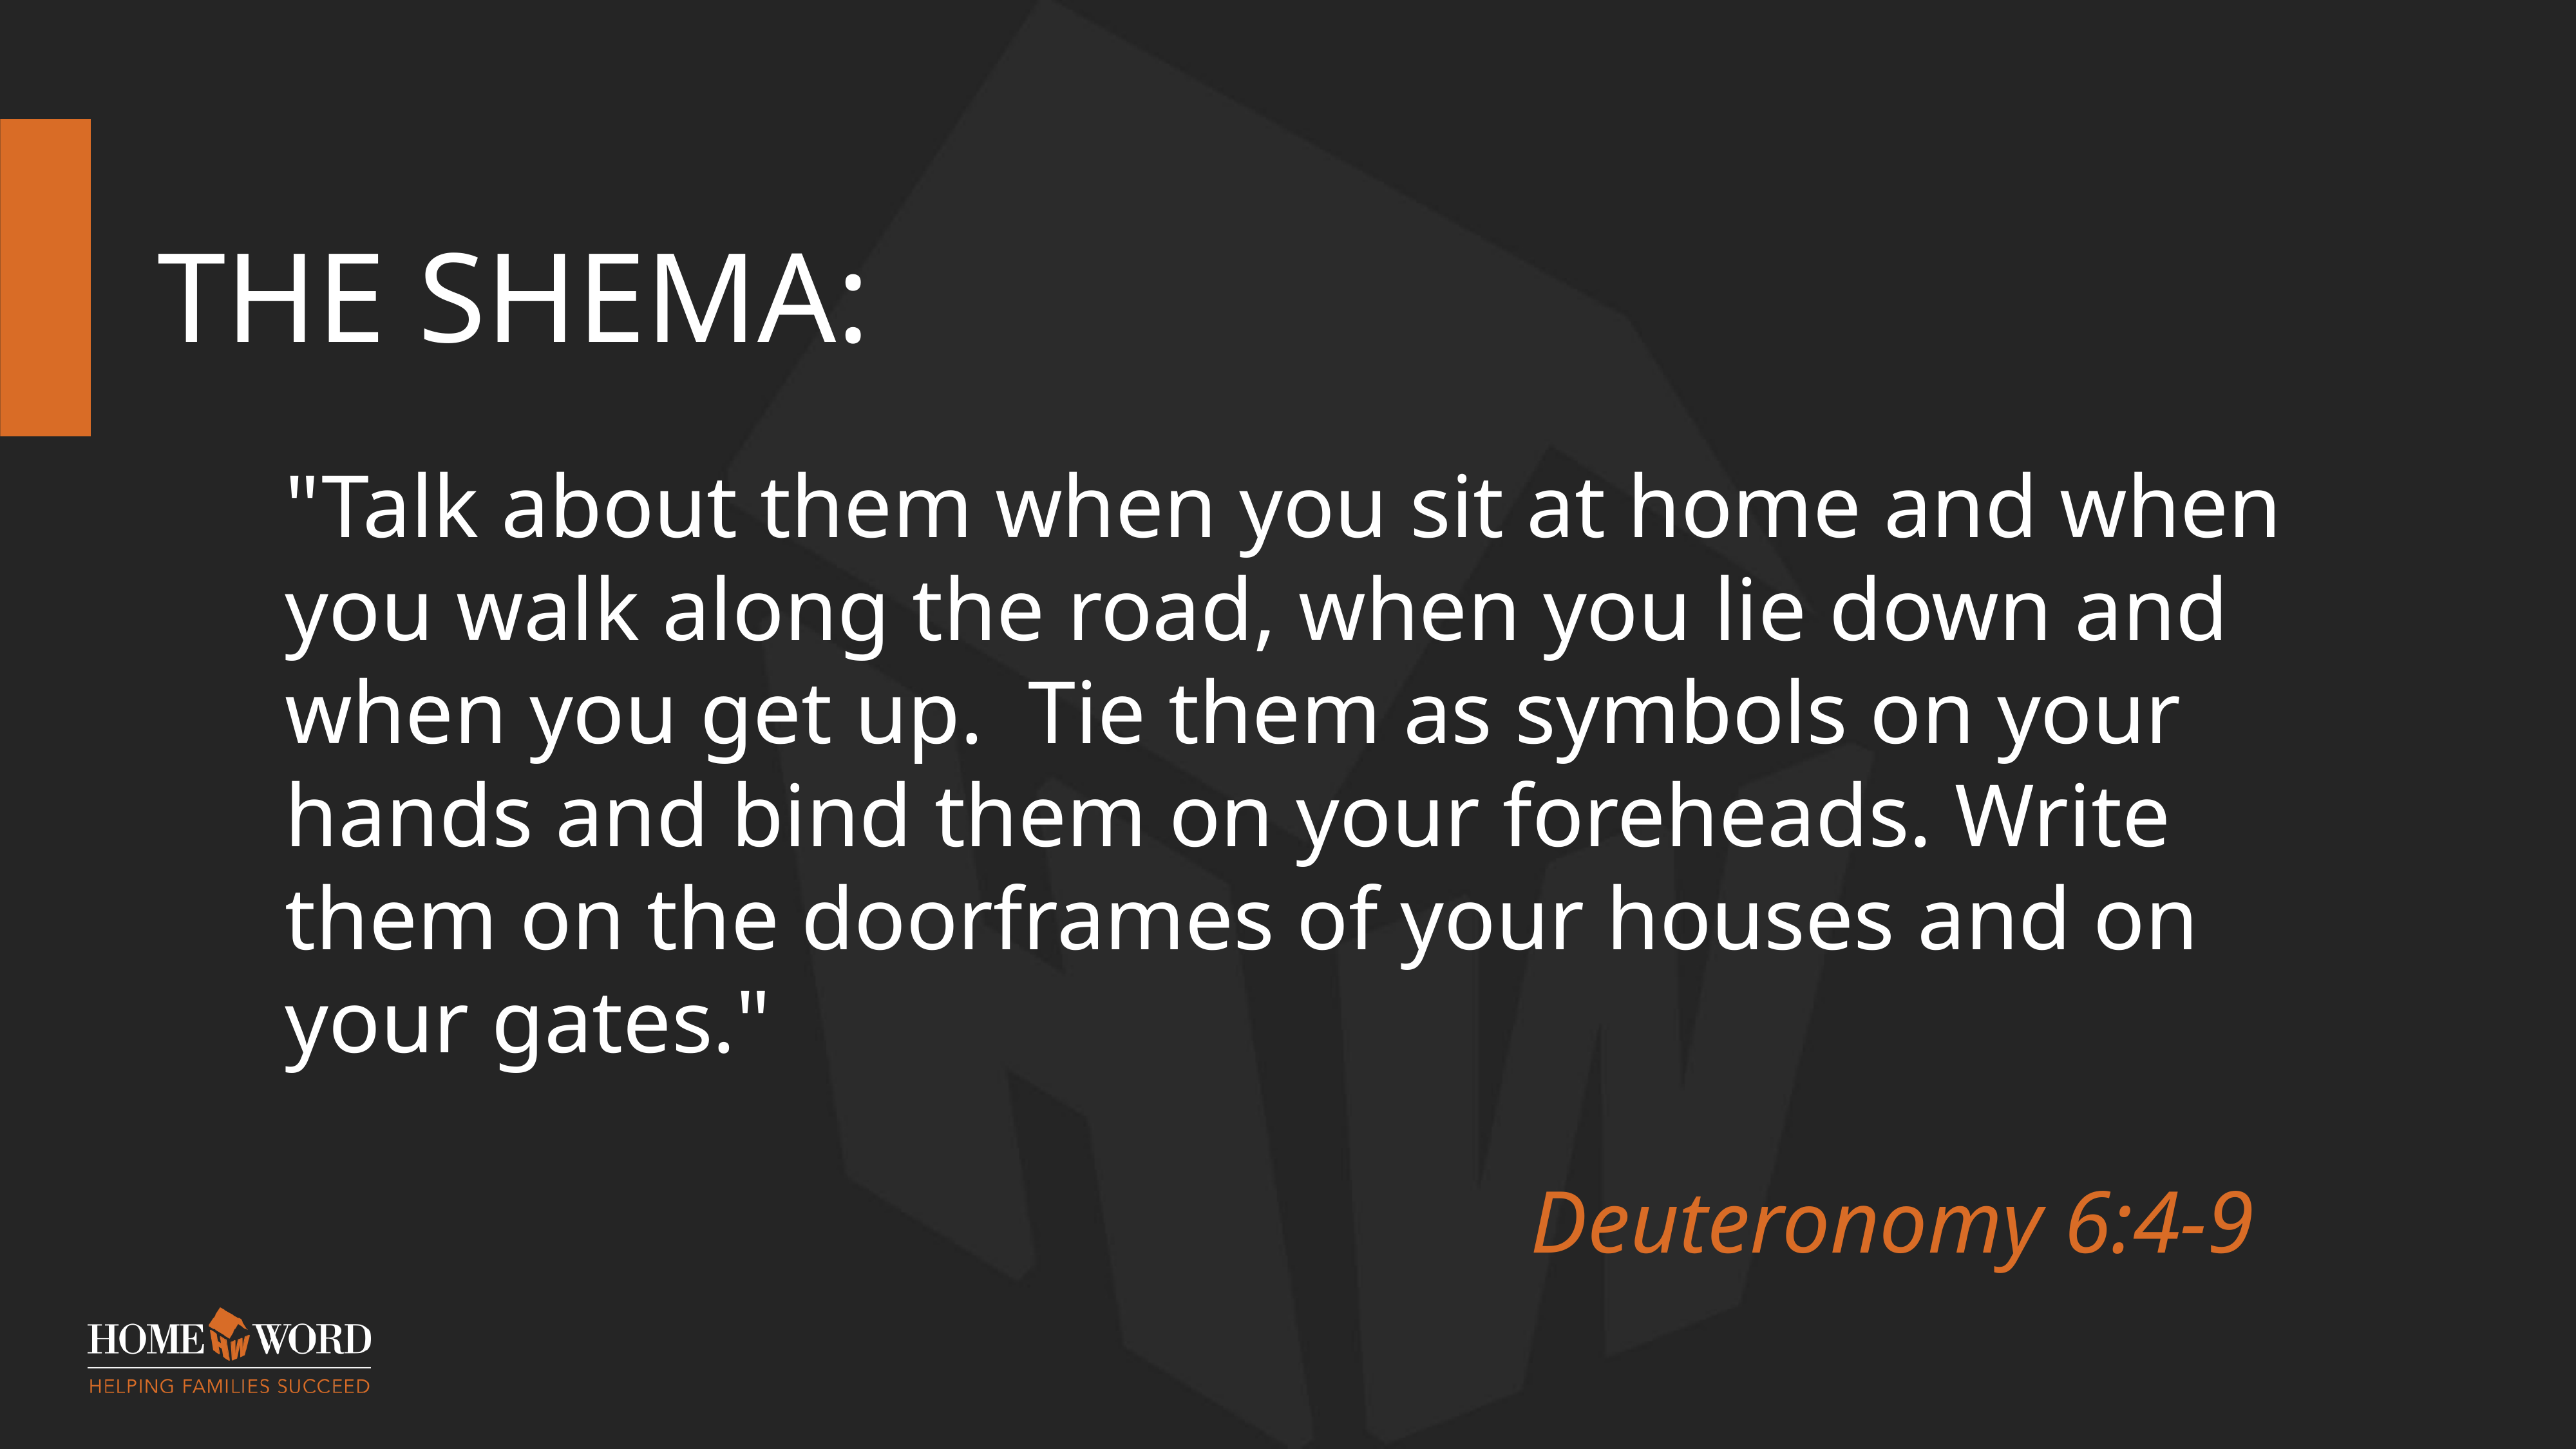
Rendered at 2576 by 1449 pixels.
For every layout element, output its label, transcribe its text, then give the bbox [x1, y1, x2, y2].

text_box Deuteronomy 6:4-9 [337, 1162, 2282, 1276]
title "Talk about them when you sit at home and when you walk along the road, when you lie down and when you get up. Tie them as symbols on your hands and bind them on your foreheads. Write them on the doorframes of your houses and on your gates." [279, 446, 2341, 1131]
picture [0, 0, 2576, 1449]
text_box The Shema: [151, 121, 2201, 465]
